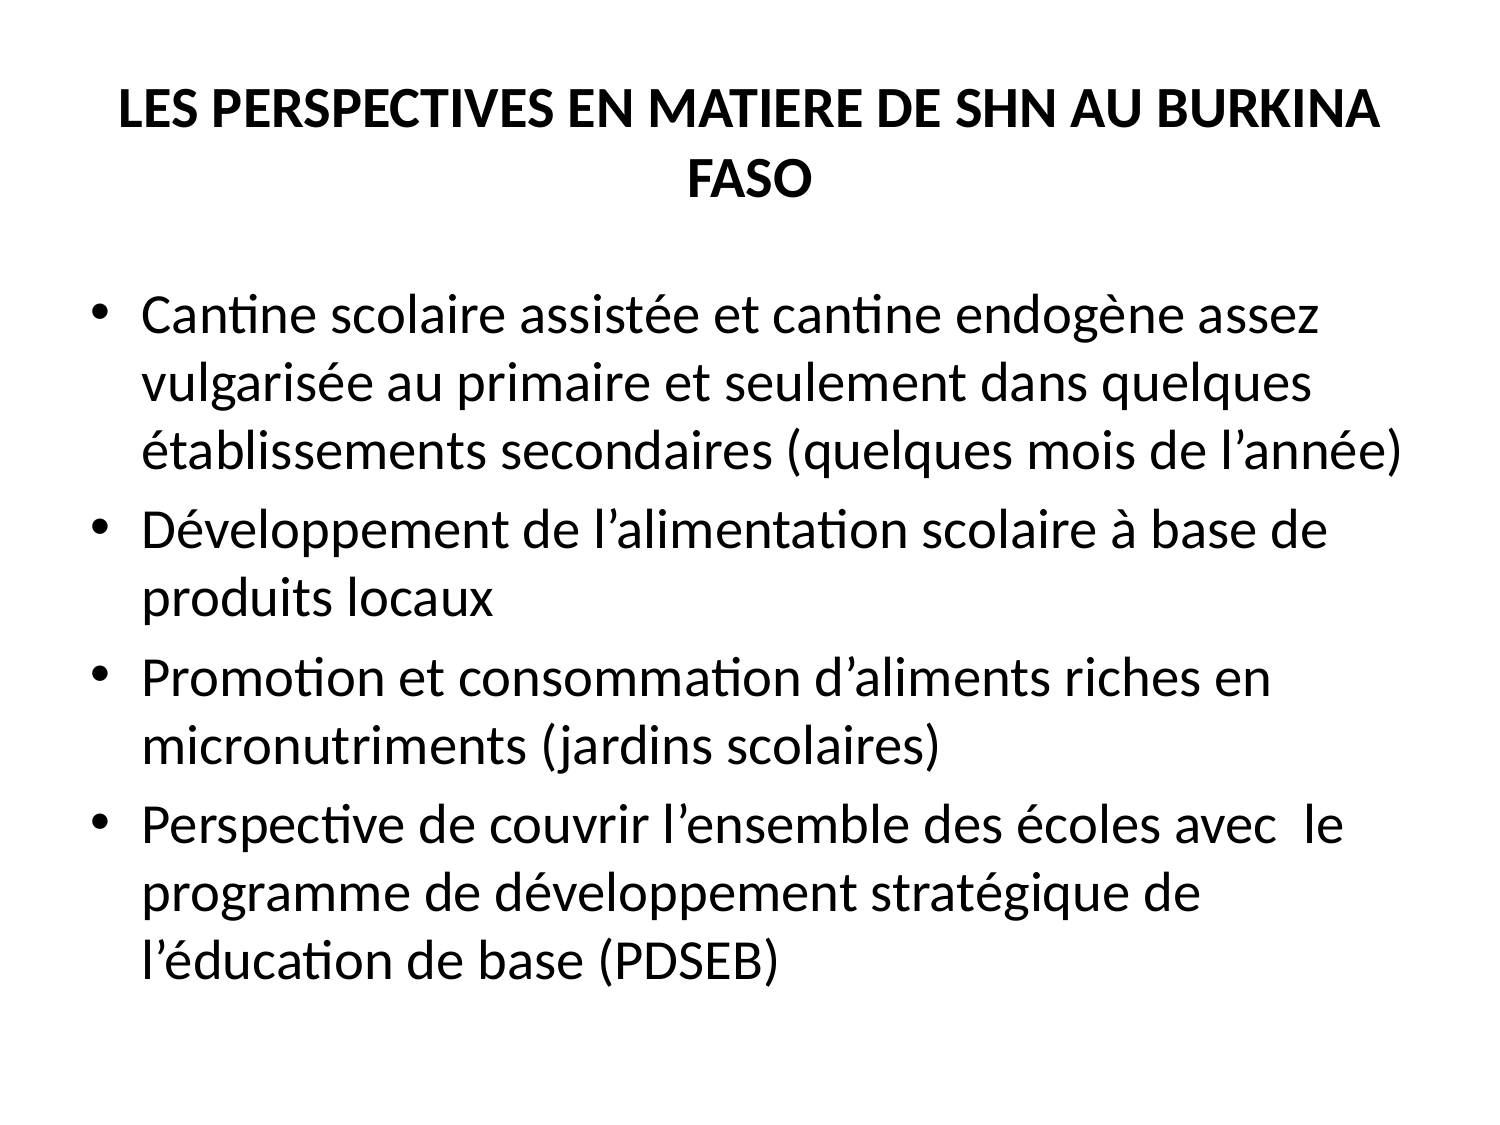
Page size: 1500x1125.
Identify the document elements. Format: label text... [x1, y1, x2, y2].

title LES PERSPECTIVES EN MATIERE DE SHN AU BURKINA FASO [75, 45, 1425, 233]
list Cantine scolaire assistée et cantine endogène assez vulgarisée au primaire et seulement dans quelques établissements secondaires (quelques mois de l’année) Développement de l’alimentation scolaire à base de produits locaux Promotion et consommation d’aliments riches en micronutriments (jardins scolaires) Perspective de couvrir l’ensemble des écoles avec le programme de développement stratégique de l’éducation de base (PDSEB) [75, 262, 1425, 1005]
